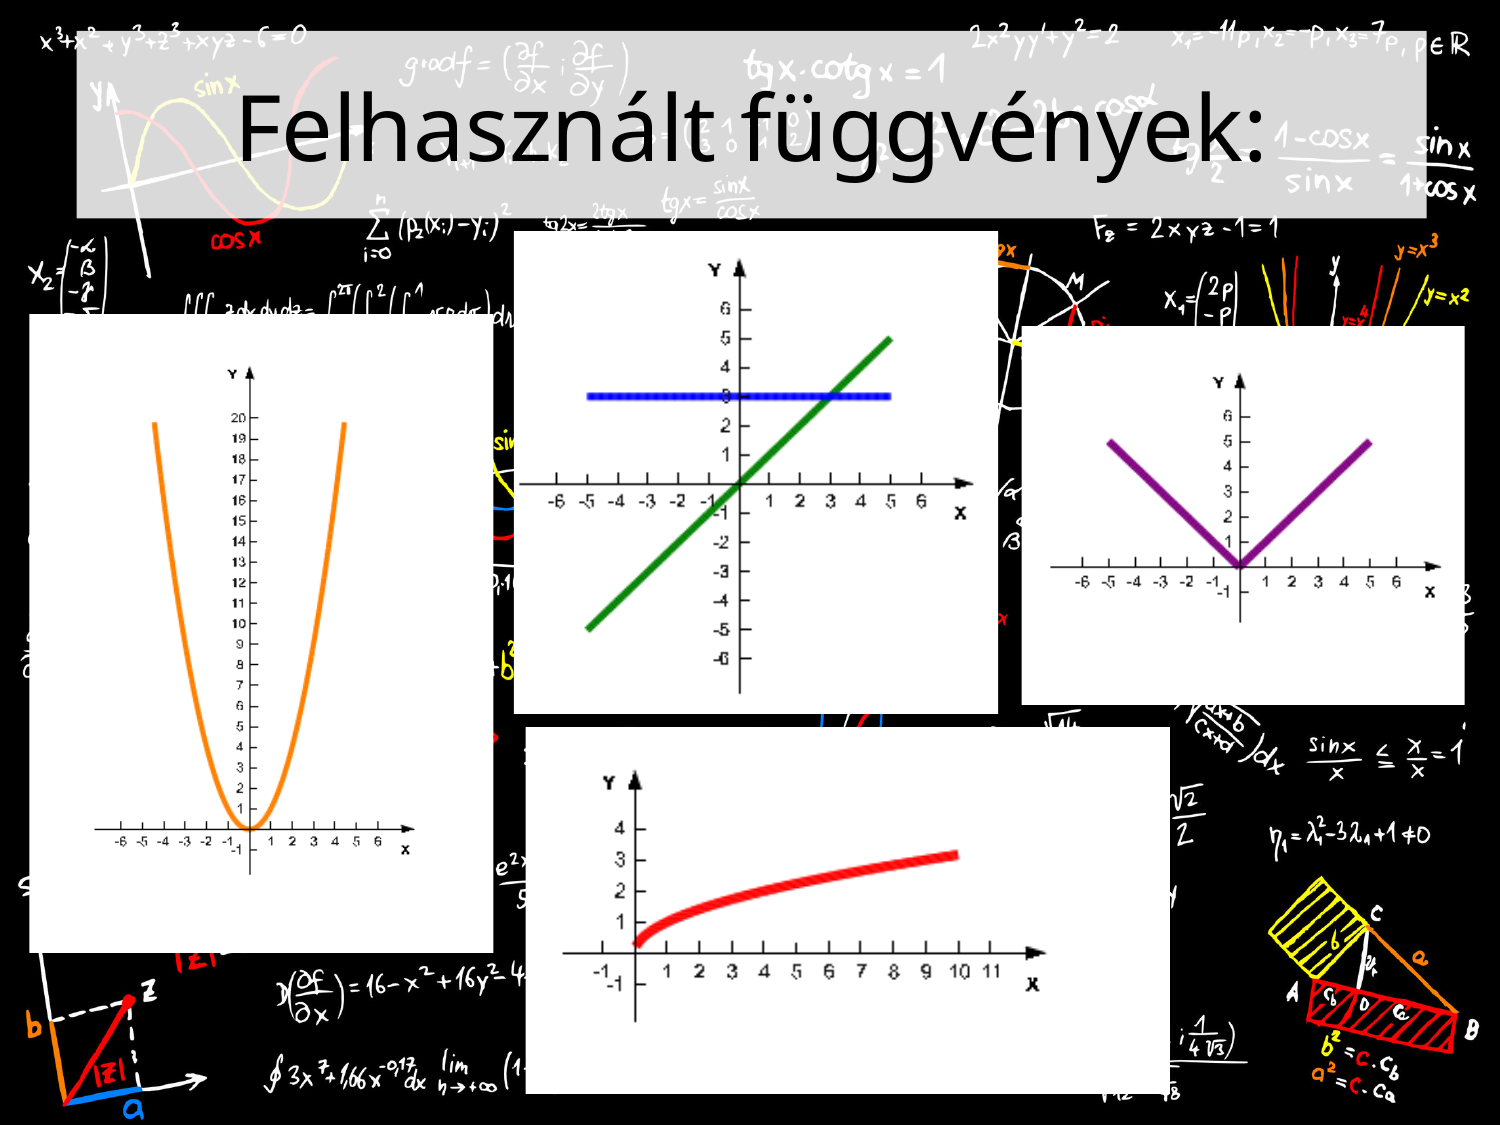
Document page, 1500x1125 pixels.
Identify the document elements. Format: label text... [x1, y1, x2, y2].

picture [0, 0, 1500, 1125]
title Felhasznált függvények: [76, 30, 1427, 219]
